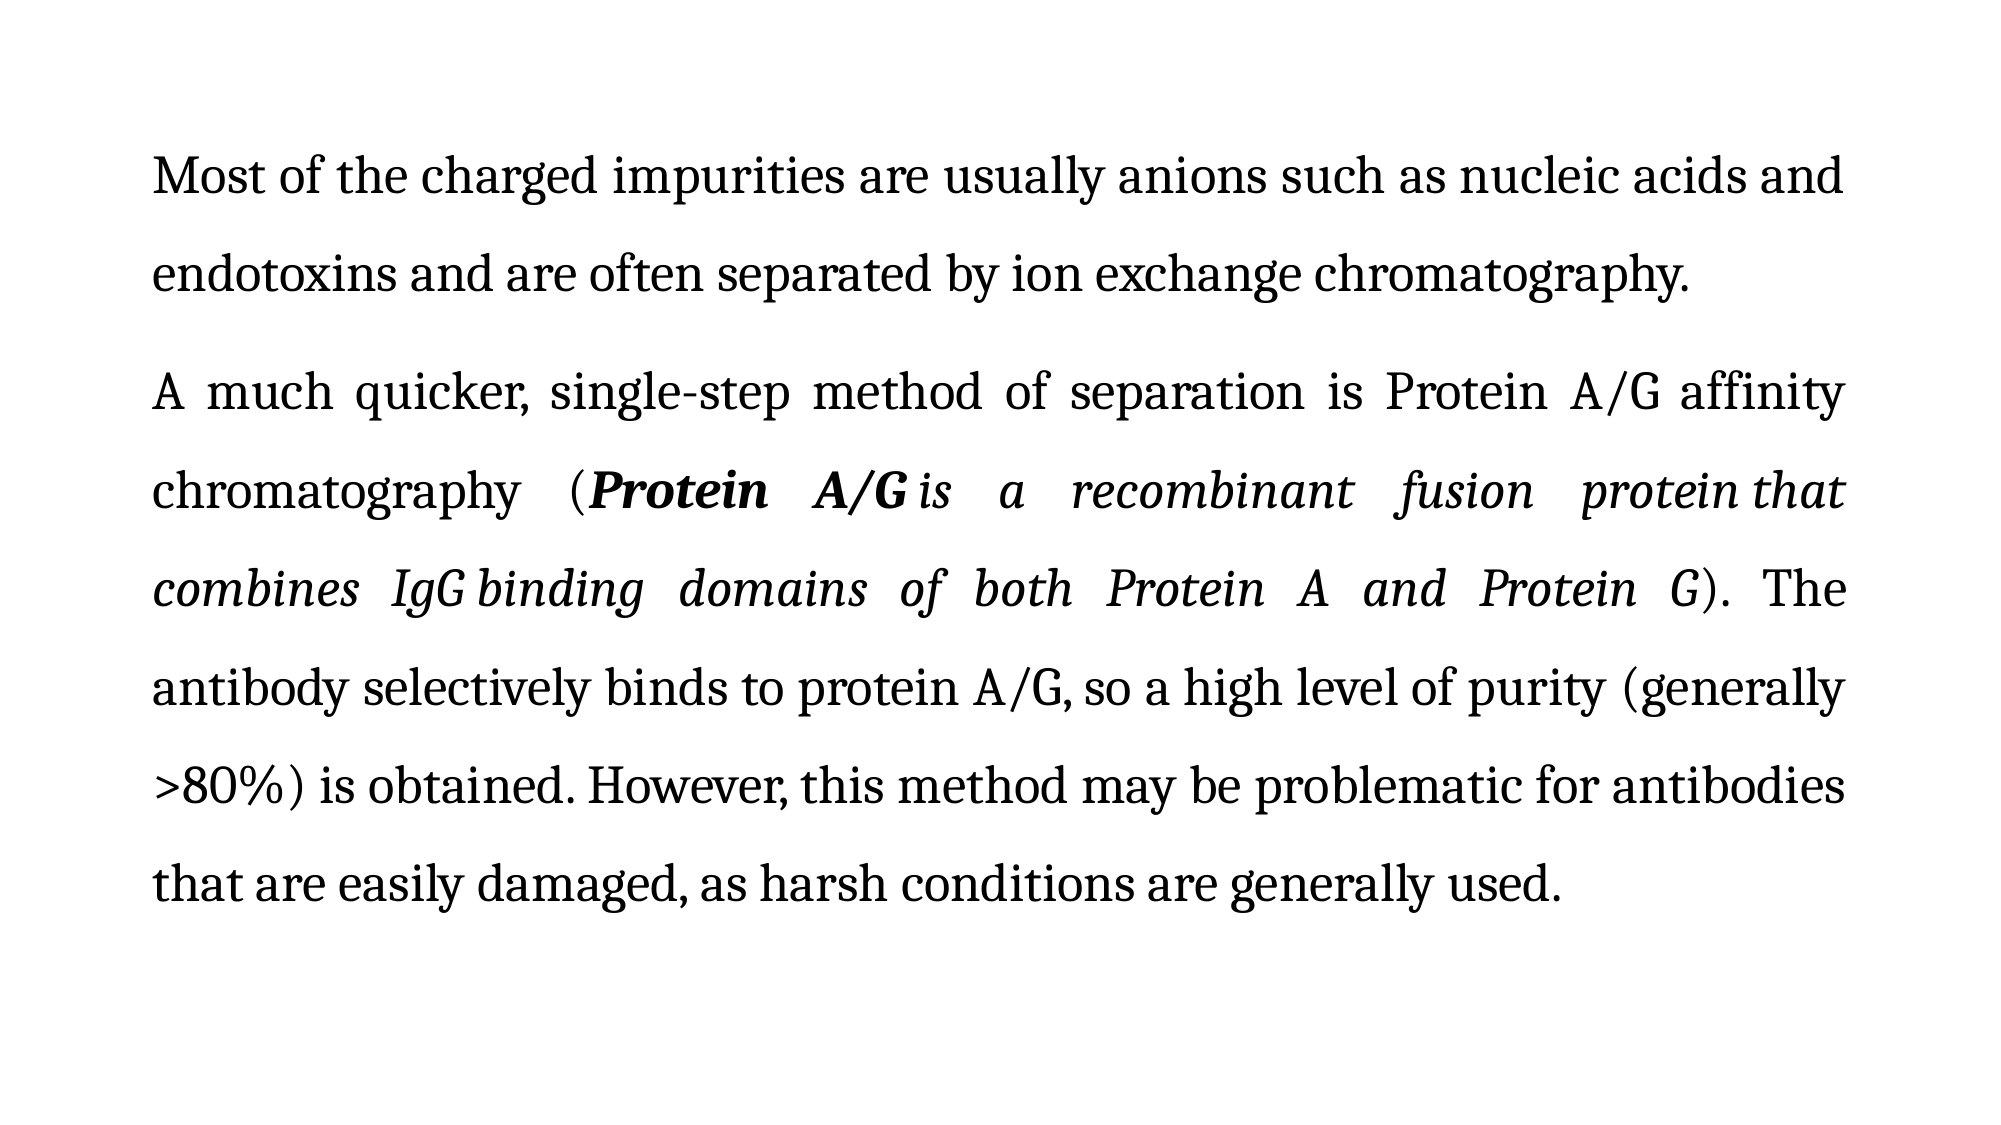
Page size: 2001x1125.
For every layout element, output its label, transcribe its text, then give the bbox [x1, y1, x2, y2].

list Most of the charged impurities are usually anions such as nucleic acids and endotoxins and are often separated by ion exchange chromatography. A much quicker, single-step method of separation is Protein A/G affinity chromatography (Protein A/G is a recombinant fusion protein that combines IgG binding domains of both Protein A and Protein G). The antibody selectively binds to protein A/G, so a high level of purity (generally >80%) is obtained. However, this method may be problematic for antibodies that are easily damaged, as harsh conditions are generally used. [137, 98, 1863, 1073]
